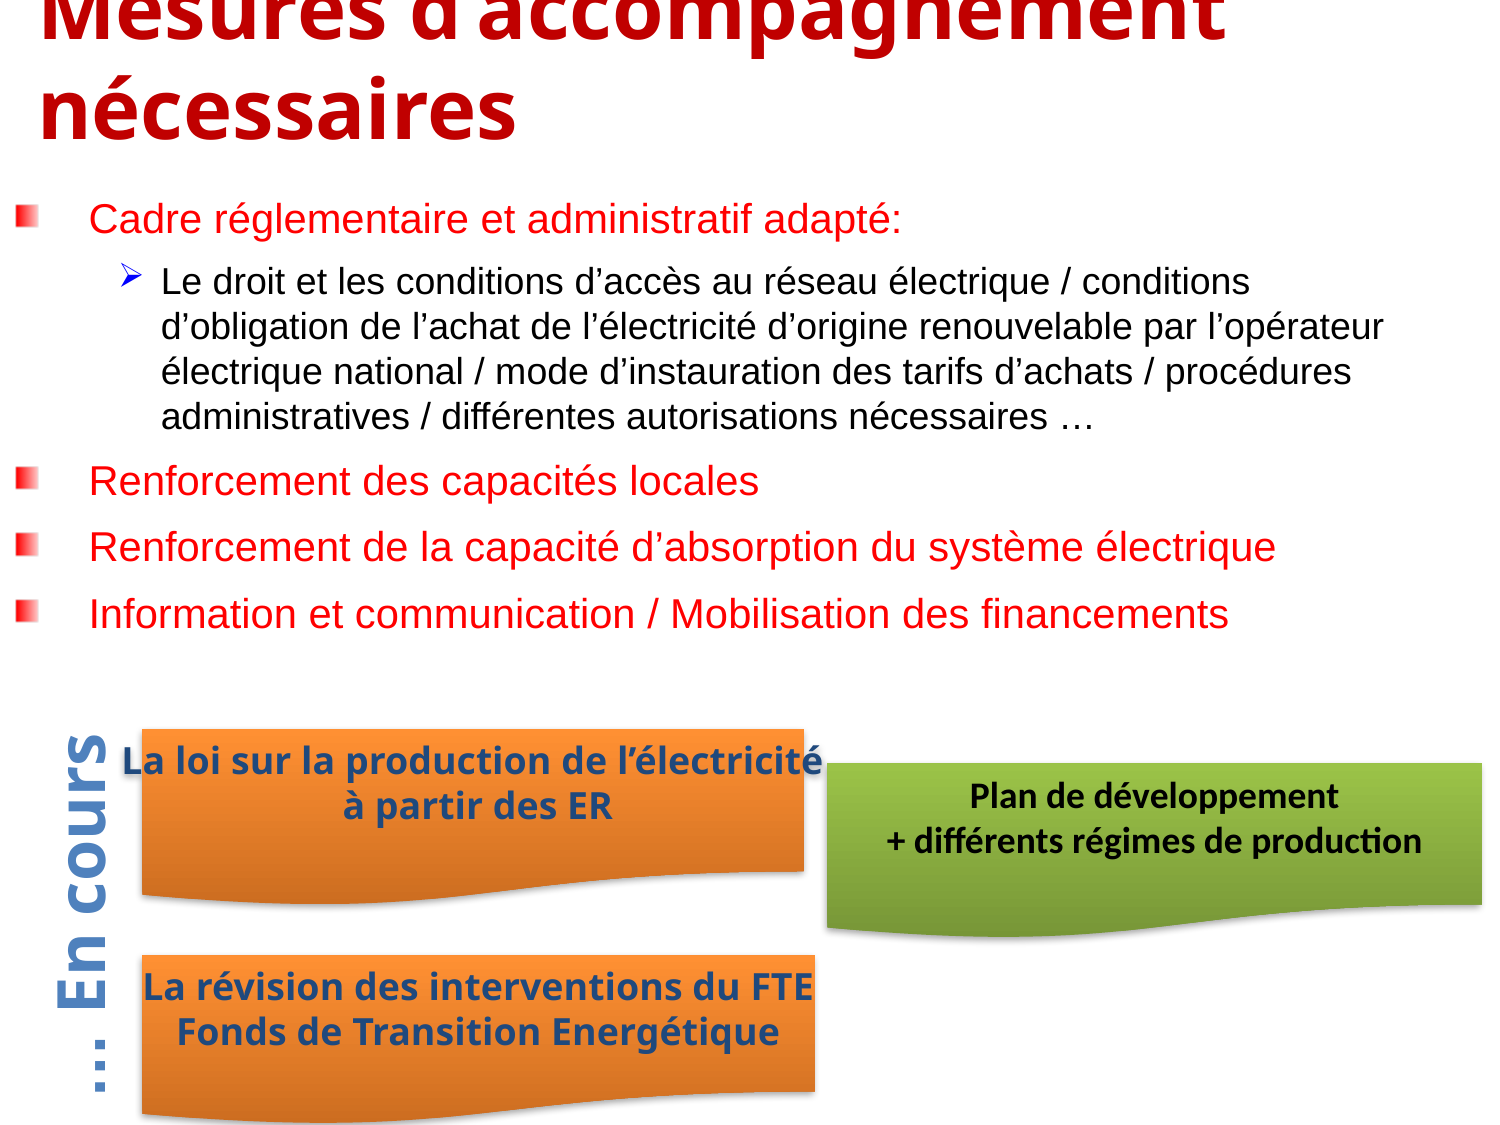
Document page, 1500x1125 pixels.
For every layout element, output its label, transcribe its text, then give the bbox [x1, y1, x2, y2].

text_box La loi sur la production de l’électricité à partir des ER [142, 729, 804, 905]
text_box En cours … [31, 718, 126, 1115]
text_box Cadre réglementaire et administratif adapté: Le droit et les conditions d’accès au réseau électrique / conditions d’obligation de l’achat de l’électricité d’origine renouvelable par l’opérateur électrique national / mode d’instauration des tarifs d’achats / procédures administratives / différentes autorisations nécessaires … Renforcement des capacités locales Renforcement de la capacité d’absorption du système électrique Information et communication / Mobilisation des financements [0, 184, 1454, 645]
picture [14, 203, 41, 230]
picture [14, 598, 41, 625]
text_box Plan de développement + différents régimes de production [827, 763, 1483, 937]
picture [14, 465, 41, 492]
text_box La révision des interventions du FTE Fonds de Transition Energétique [142, 955, 815, 1123]
text_box Mesures d’accompagnement nécessaires [37, 30, 1438, 156]
picture [14, 531, 41, 559]
